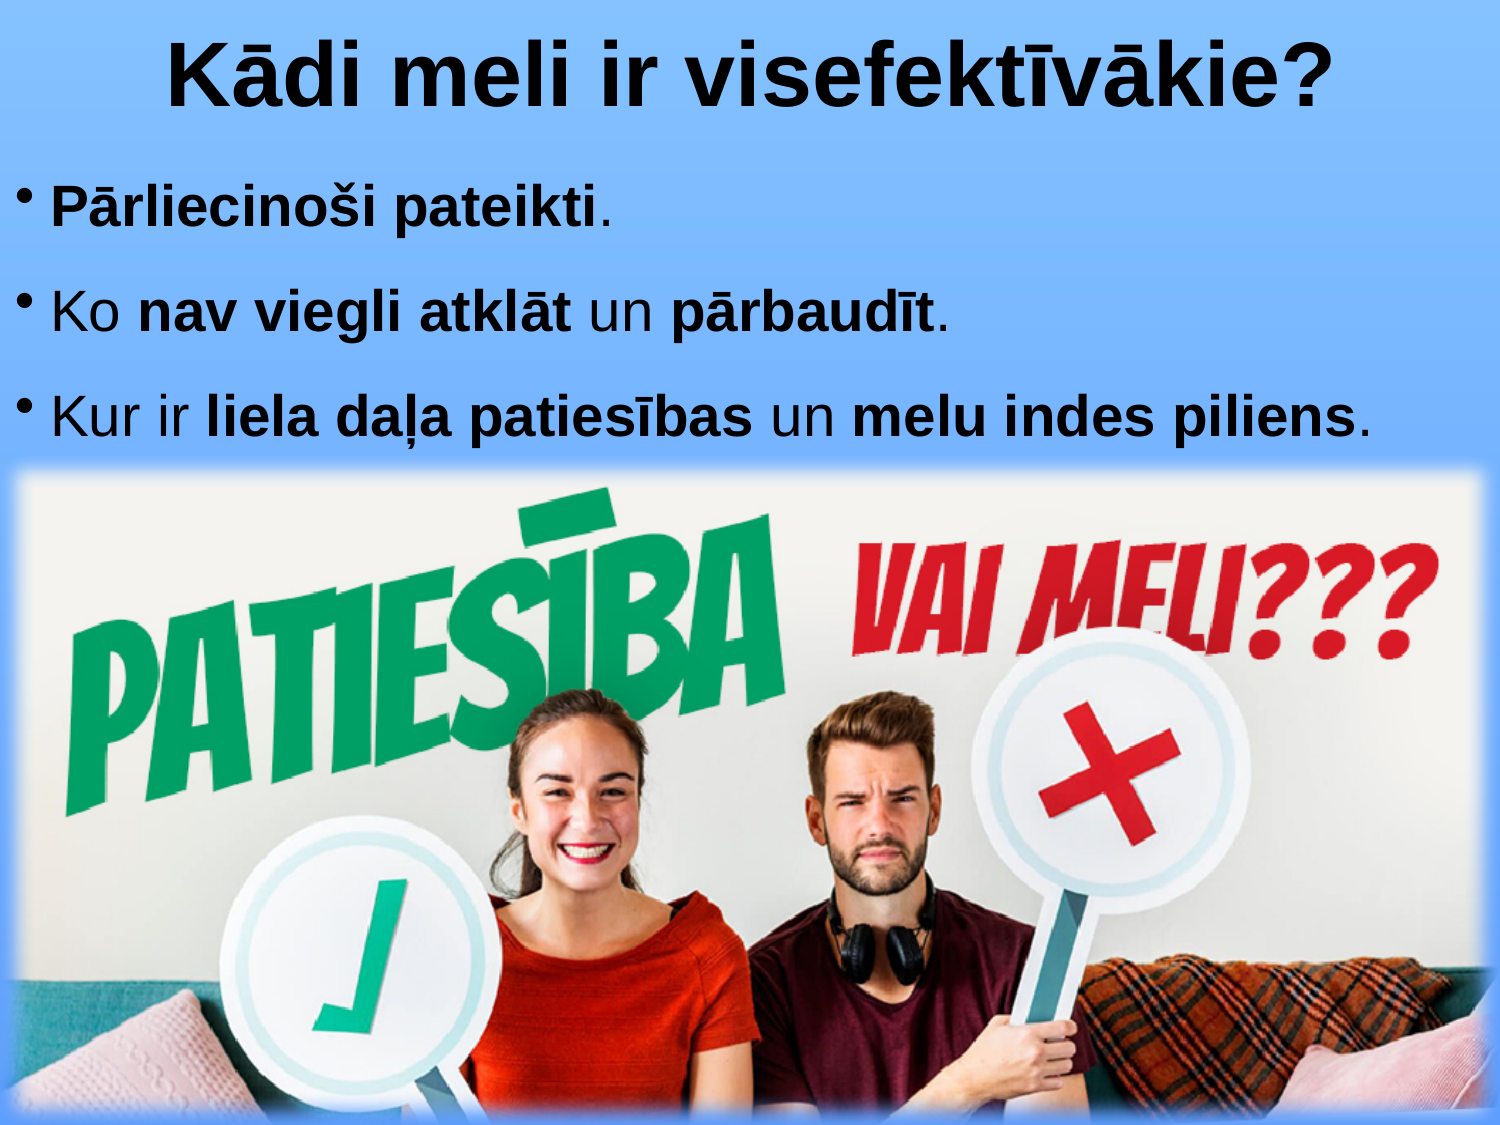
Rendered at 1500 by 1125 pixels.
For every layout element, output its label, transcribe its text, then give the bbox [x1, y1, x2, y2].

text_box Pārliecinoši pateikti. Ko nav viegli atklāt un pārbaudīt. Kur ir liela daļa patiesības un melu indes piliens. [0, 125, 1500, 453]
title Kādi meli ir visefektīvākie? [76, 0, 1428, 125]
picture [0, 454, 1500, 1125]
